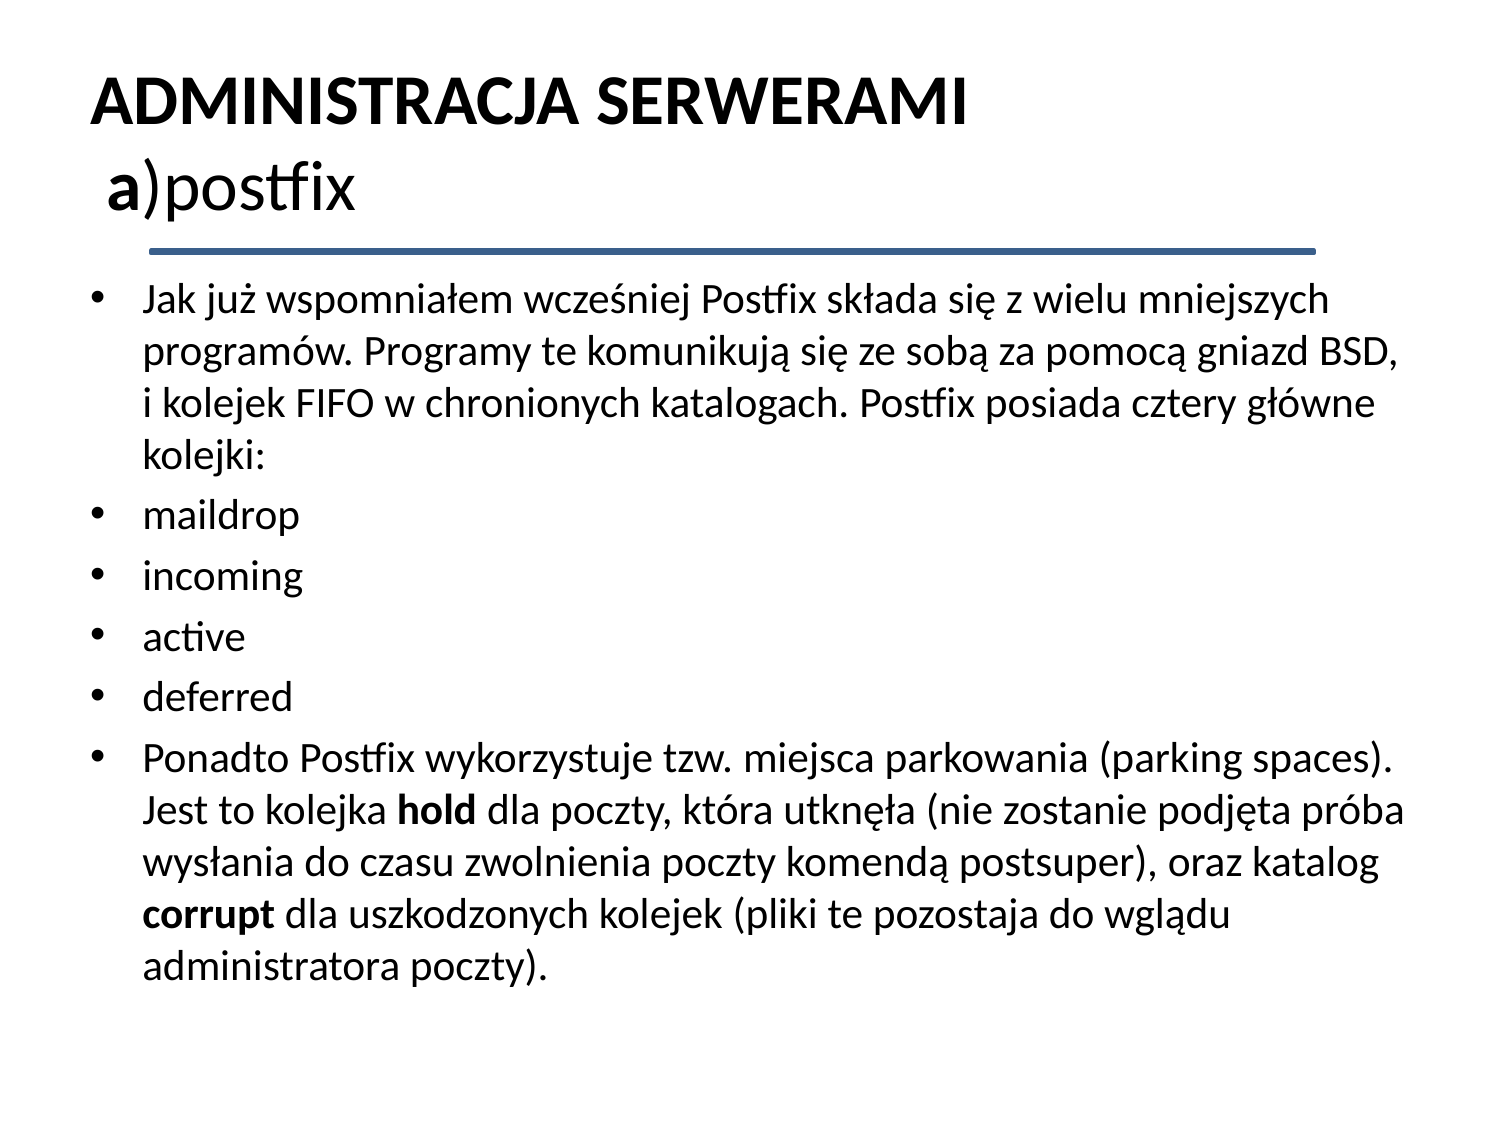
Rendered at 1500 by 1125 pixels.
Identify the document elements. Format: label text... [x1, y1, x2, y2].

list Jak już wspomniałem wcześniej Postfix składa się z wielu mniejszych programów. Programy te komunikują się ze sobą za pomocą gniazd BSD, i kolejek FIFO w chronionych katalogach. Postfix posiada cztery główne kolejki: maildrop incoming active deferred Ponadto Postfix wykorzystuje tzw. miejsca parkowania (parking spaces). Jest to kolejka hold dla poczty, która utknęła (nie zostanie podjęta próba wysłania do czasu zwolnienia poczty komendą postsuper), oraz katalog corrupt dla uszkodzonych kolejek (pliki te pozostaja do wglądu administratora poczty). [75, 262, 1425, 1005]
title ADMINISTRACJA SERWERAMI a)postfix [75, 45, 1425, 233]
text_box [149, 248, 1316, 255]
